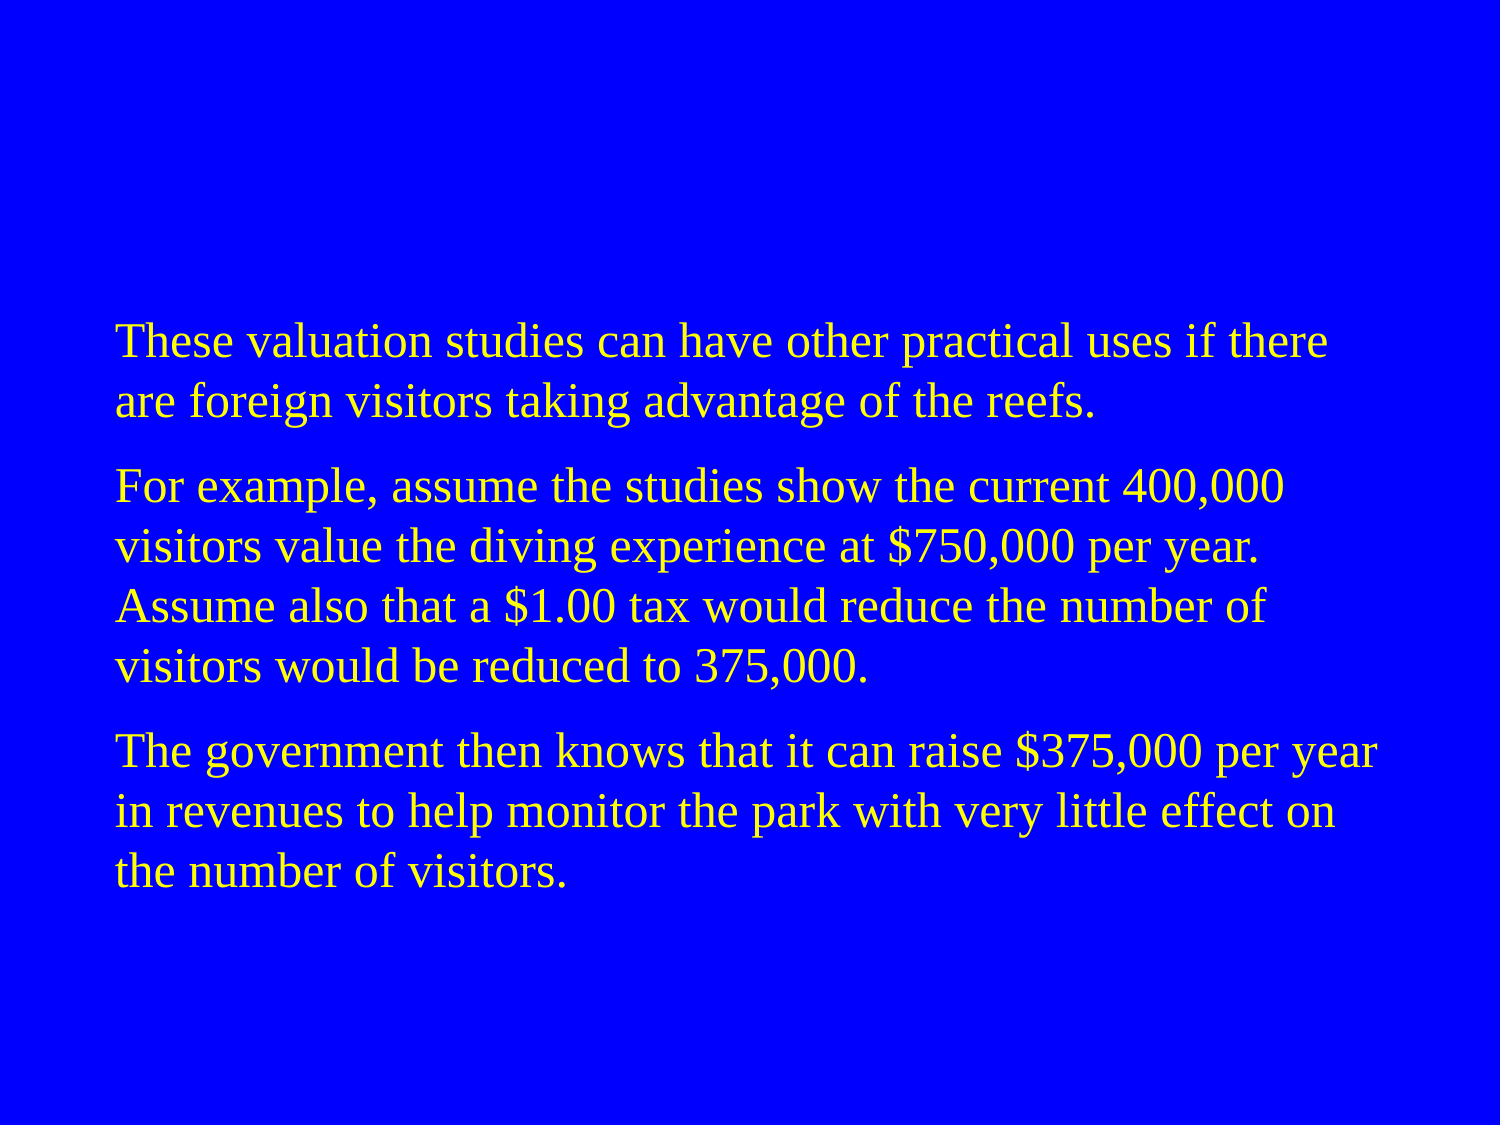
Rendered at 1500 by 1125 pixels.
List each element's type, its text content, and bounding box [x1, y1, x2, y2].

text_box These valuation studies can have other practical uses if there are foreign visitors taking advantage of the reefs. For example, assume the studies show the current 400,000 visitors value the diving experience at $750,000 per year. Assume also that a $1.00 tax would reduce the number of visitors would be reduced to 375,000. The government then knows that it can raise $375,000 per year in revenues to help monitor the park with very little effect on the number of visitors. [99, 299, 1400, 990]
